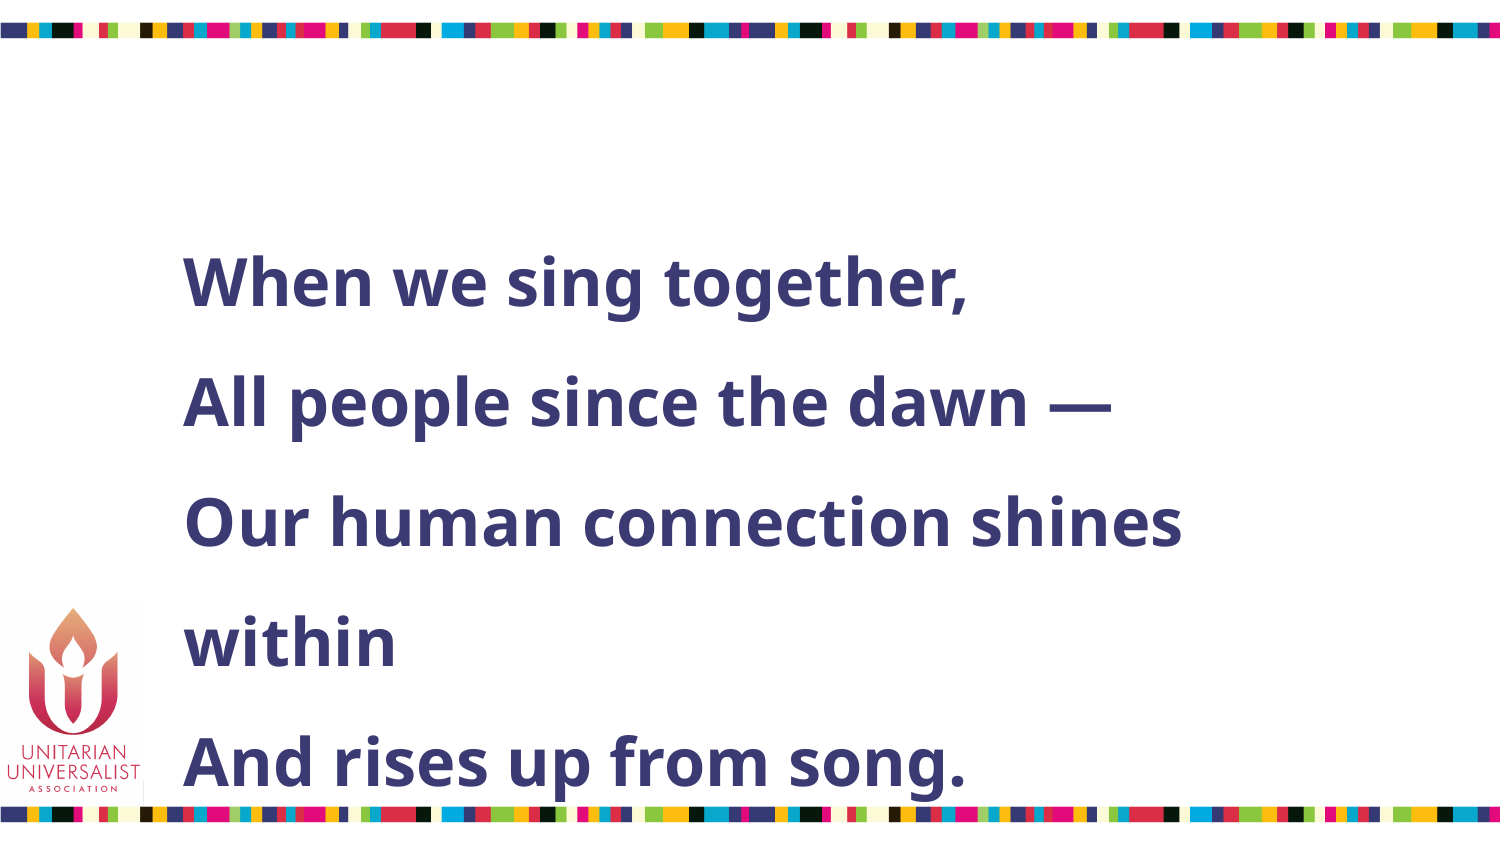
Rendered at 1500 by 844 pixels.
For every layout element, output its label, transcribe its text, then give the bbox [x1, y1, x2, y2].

text_box When we sing together, All people since the dawn — Our human connection shines within And rises up from song. [168, 184, 1421, 805]
picture [0, 22, 1500, 40]
picture [0, 600, 1500, 824]
